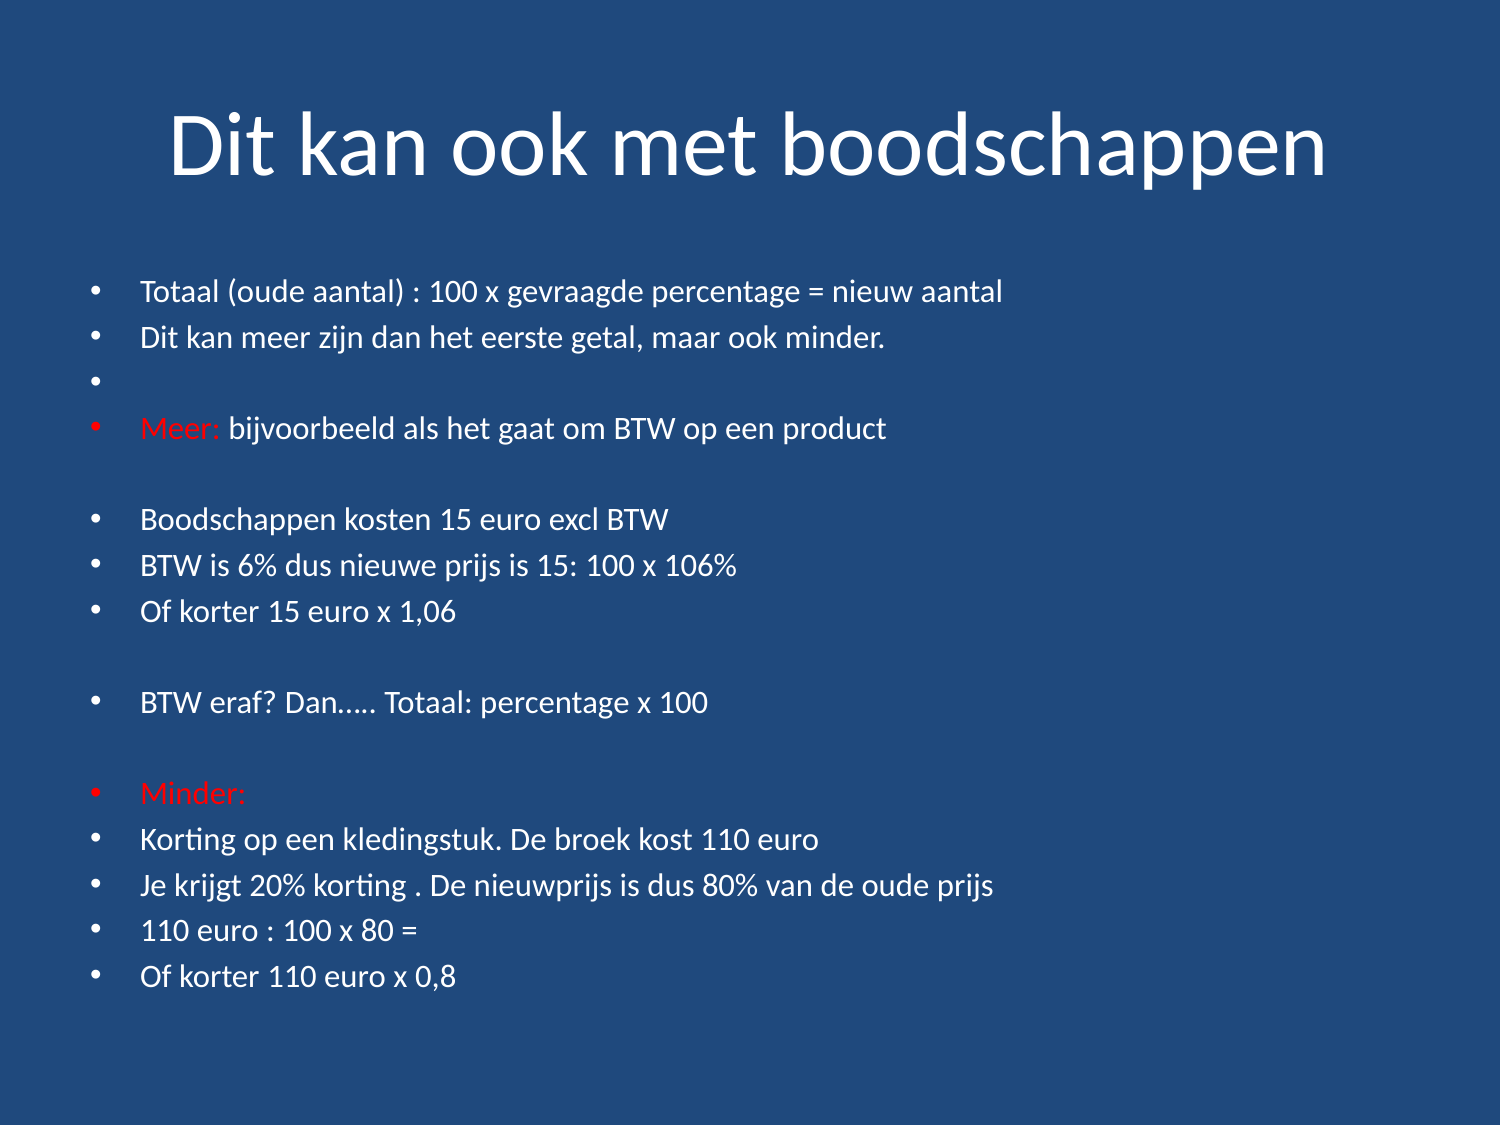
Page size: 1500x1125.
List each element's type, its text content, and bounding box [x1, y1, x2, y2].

list Totaal (oude aantal) : 100 x gevraagde percentage = nieuw aantal Dit kan meer zijn dan het eerste getal, maar ook minder. Meer: bijvoorbeeld als het gaat om BTW op een product Boodschappen kosten 15 euro excl BTW BTW is 6% dus nieuwe prijs is 15: 100 x 106% Of korter 15 euro x 1,06 BTW eraf? Dan….. Totaal: percentage x 100 Minder: Korting op een kledingstuk. De broek kost 110 euro Je krijgt 20% korting . De nieuwprijs is dus 80% van de oude prijs 110 euro : 100 x 80 = Of korter 110 euro x 0,8 [75, 262, 1425, 1005]
title Dit kan ook met boodschappen [75, 45, 1425, 233]
